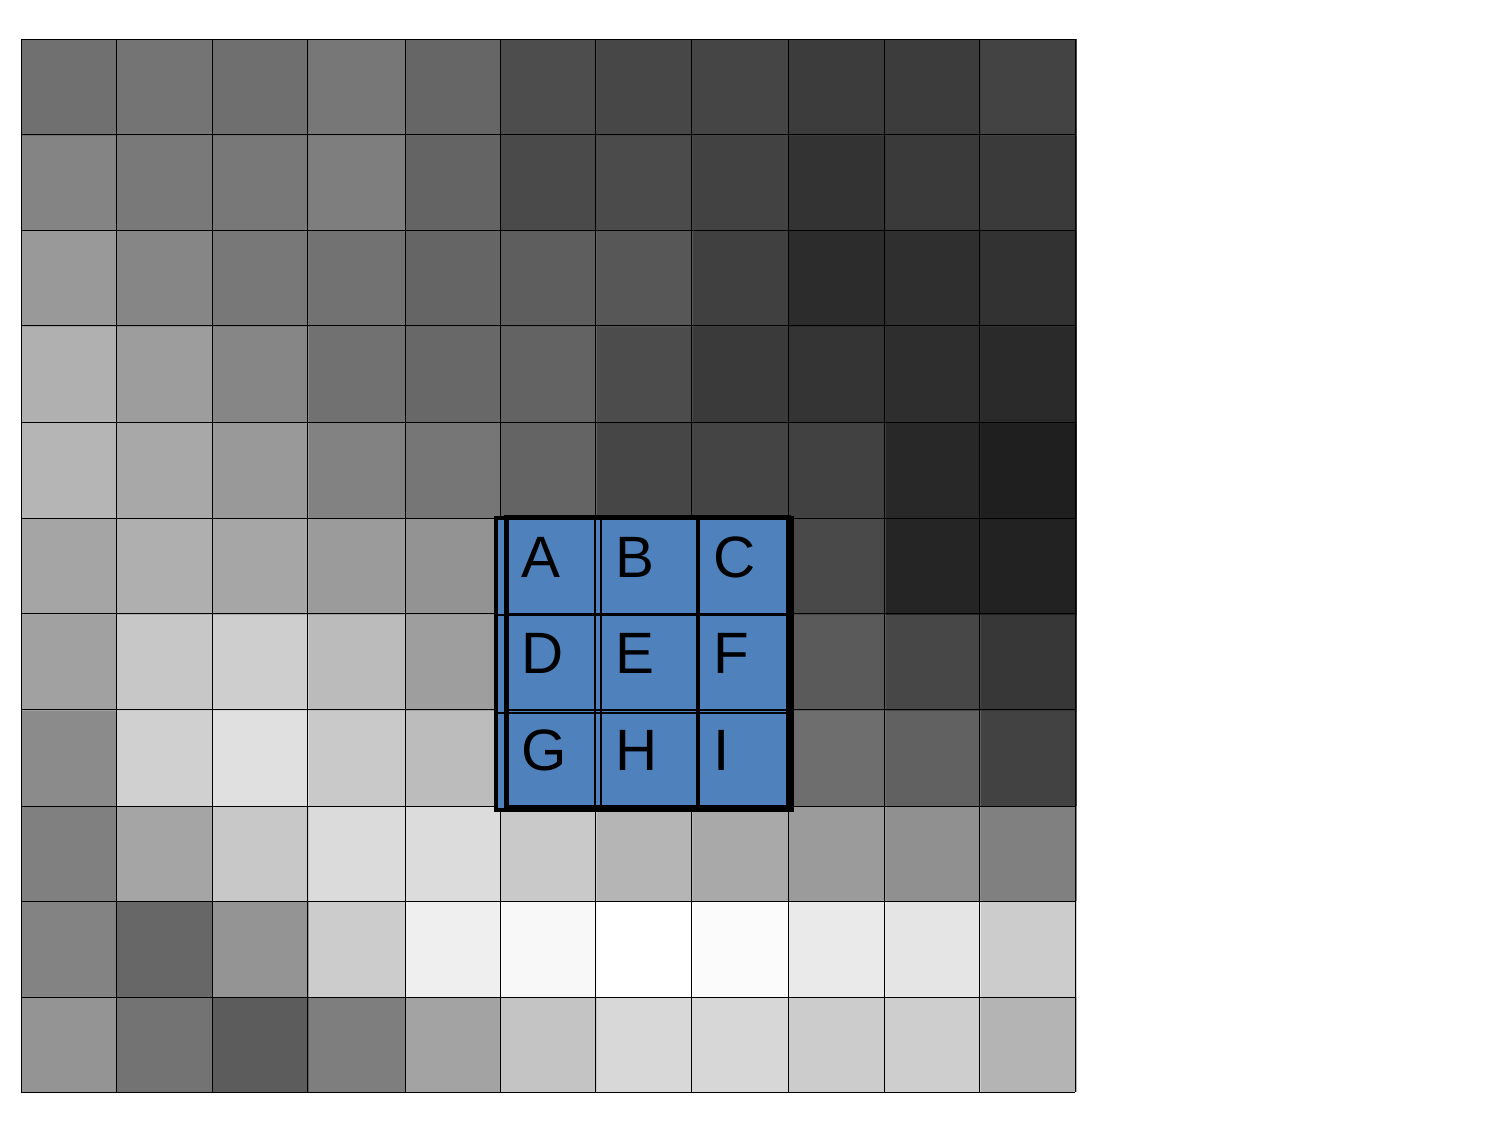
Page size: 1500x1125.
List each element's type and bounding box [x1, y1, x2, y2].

list [0, 17, 1100, 1118]
